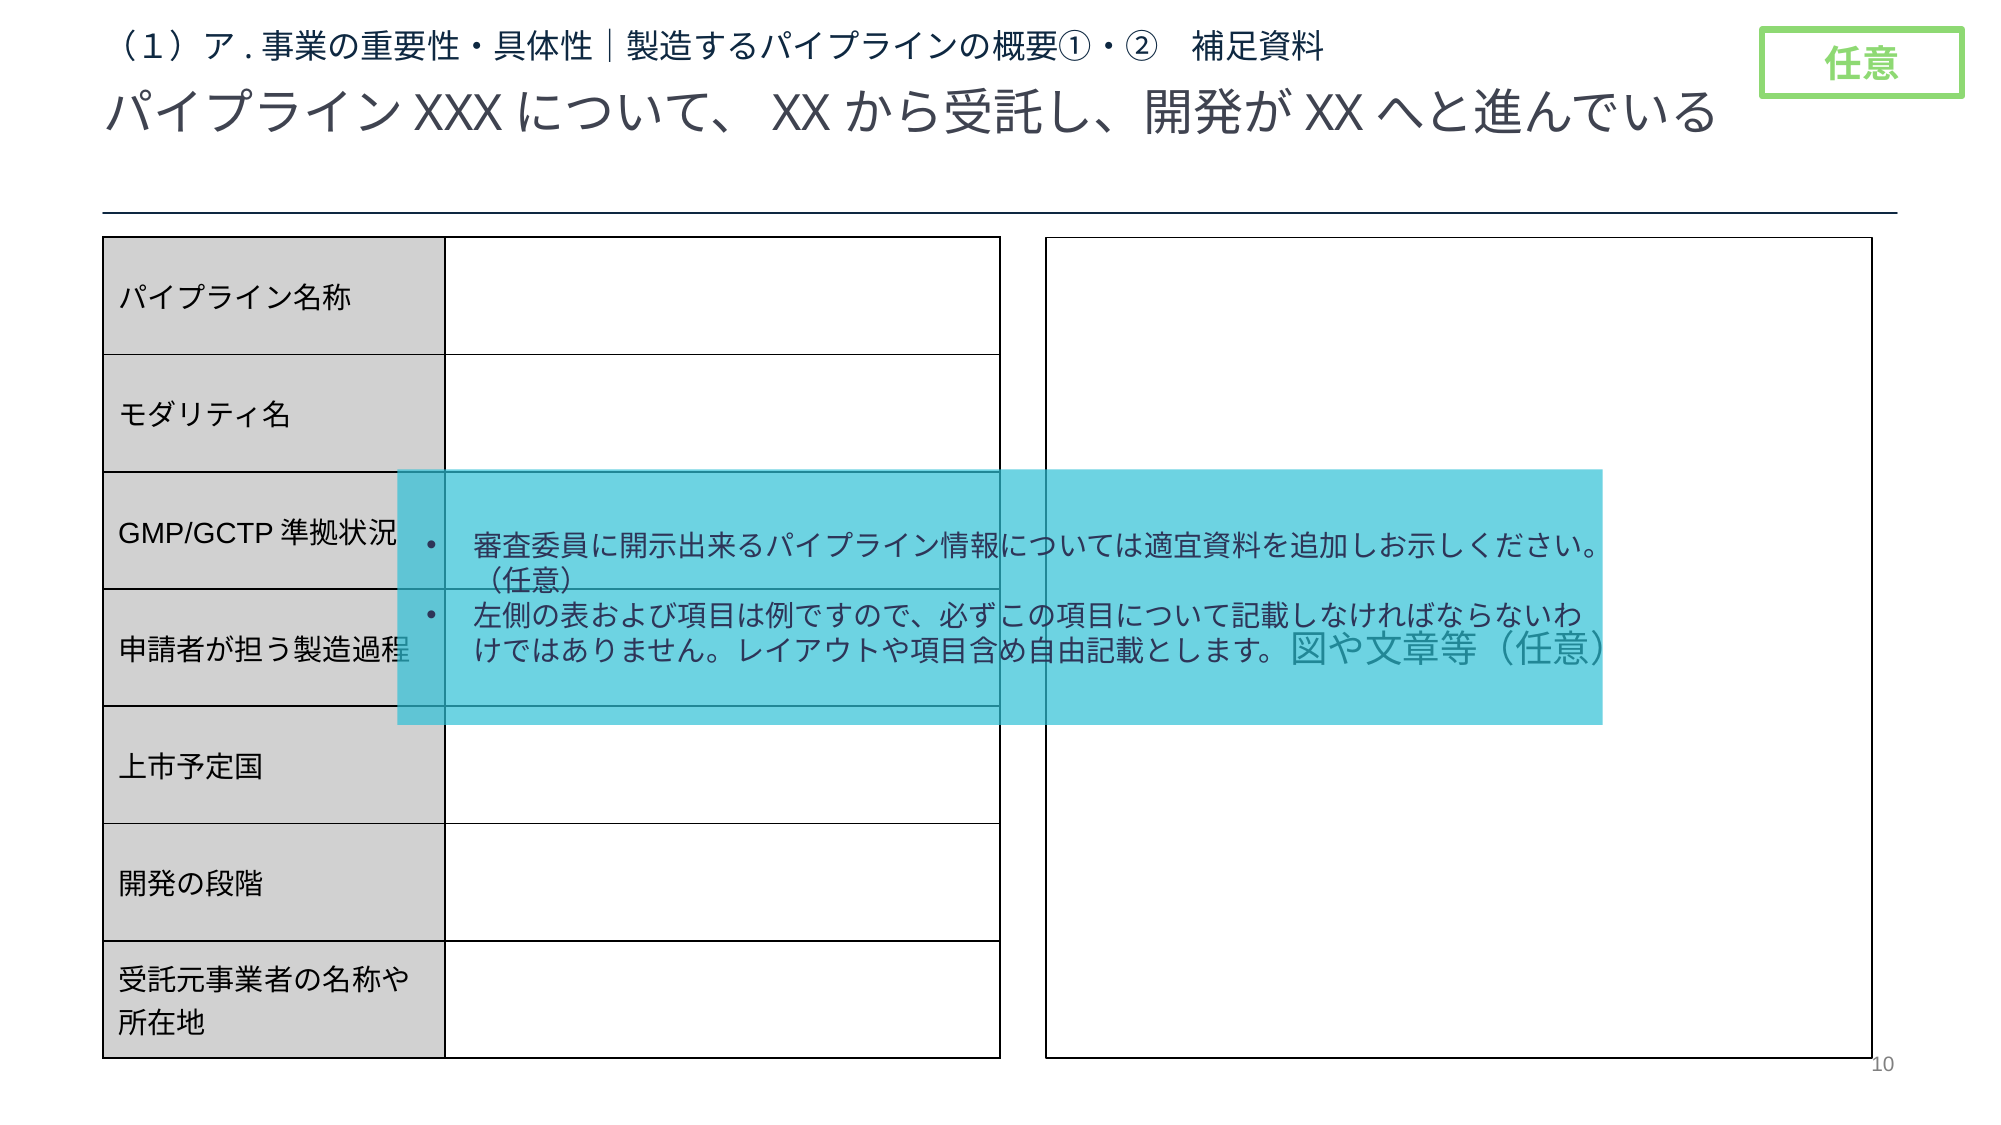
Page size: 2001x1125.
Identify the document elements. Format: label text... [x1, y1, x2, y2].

text_box パイプラインXXXについて、XXから受託し、開発がXXへと進んでいる [103, 80, 1897, 204]
table_cell [446, 355, 999, 468]
table_cell [446, 726, 999, 823]
table_cell 申請者が担う製造過程 [104, 590, 396, 705]
table_cell [446, 942, 999, 1057]
table_cell GMP/GCTP準拠状況 [104, 473, 396, 588]
text_box 図や文章等（任意） [1045, 236, 1873, 1059]
table_cell モダリティ名 [104, 355, 444, 471]
table_cell 上市予定国 [104, 707, 444, 823]
table_header パイプライン名称 [104, 238, 444, 354]
text_box 任意 [1761, 29, 1963, 97]
table_header [446, 238, 999, 354]
title （１）ア.事業の重要性・具体性｜製造するパイプラインの概要①・② 補足資料 [103, 29, 1761, 66]
table_cell 開発の段階 [104, 824, 444, 940]
table_cell 受託元事業者の名称や所在地 [104, 942, 444, 1057]
table_cell [446, 824, 999, 940]
text_box 審査委員に開示出来るパイプライン情報については適宜資料を追加しお示しください。（任意） 左側の表および項目は例ですので、必ずこの項目について記載しなければならないわけではありません。レイアウトや項目含め自由記載とします。 [396, 468, 1604, 726]
